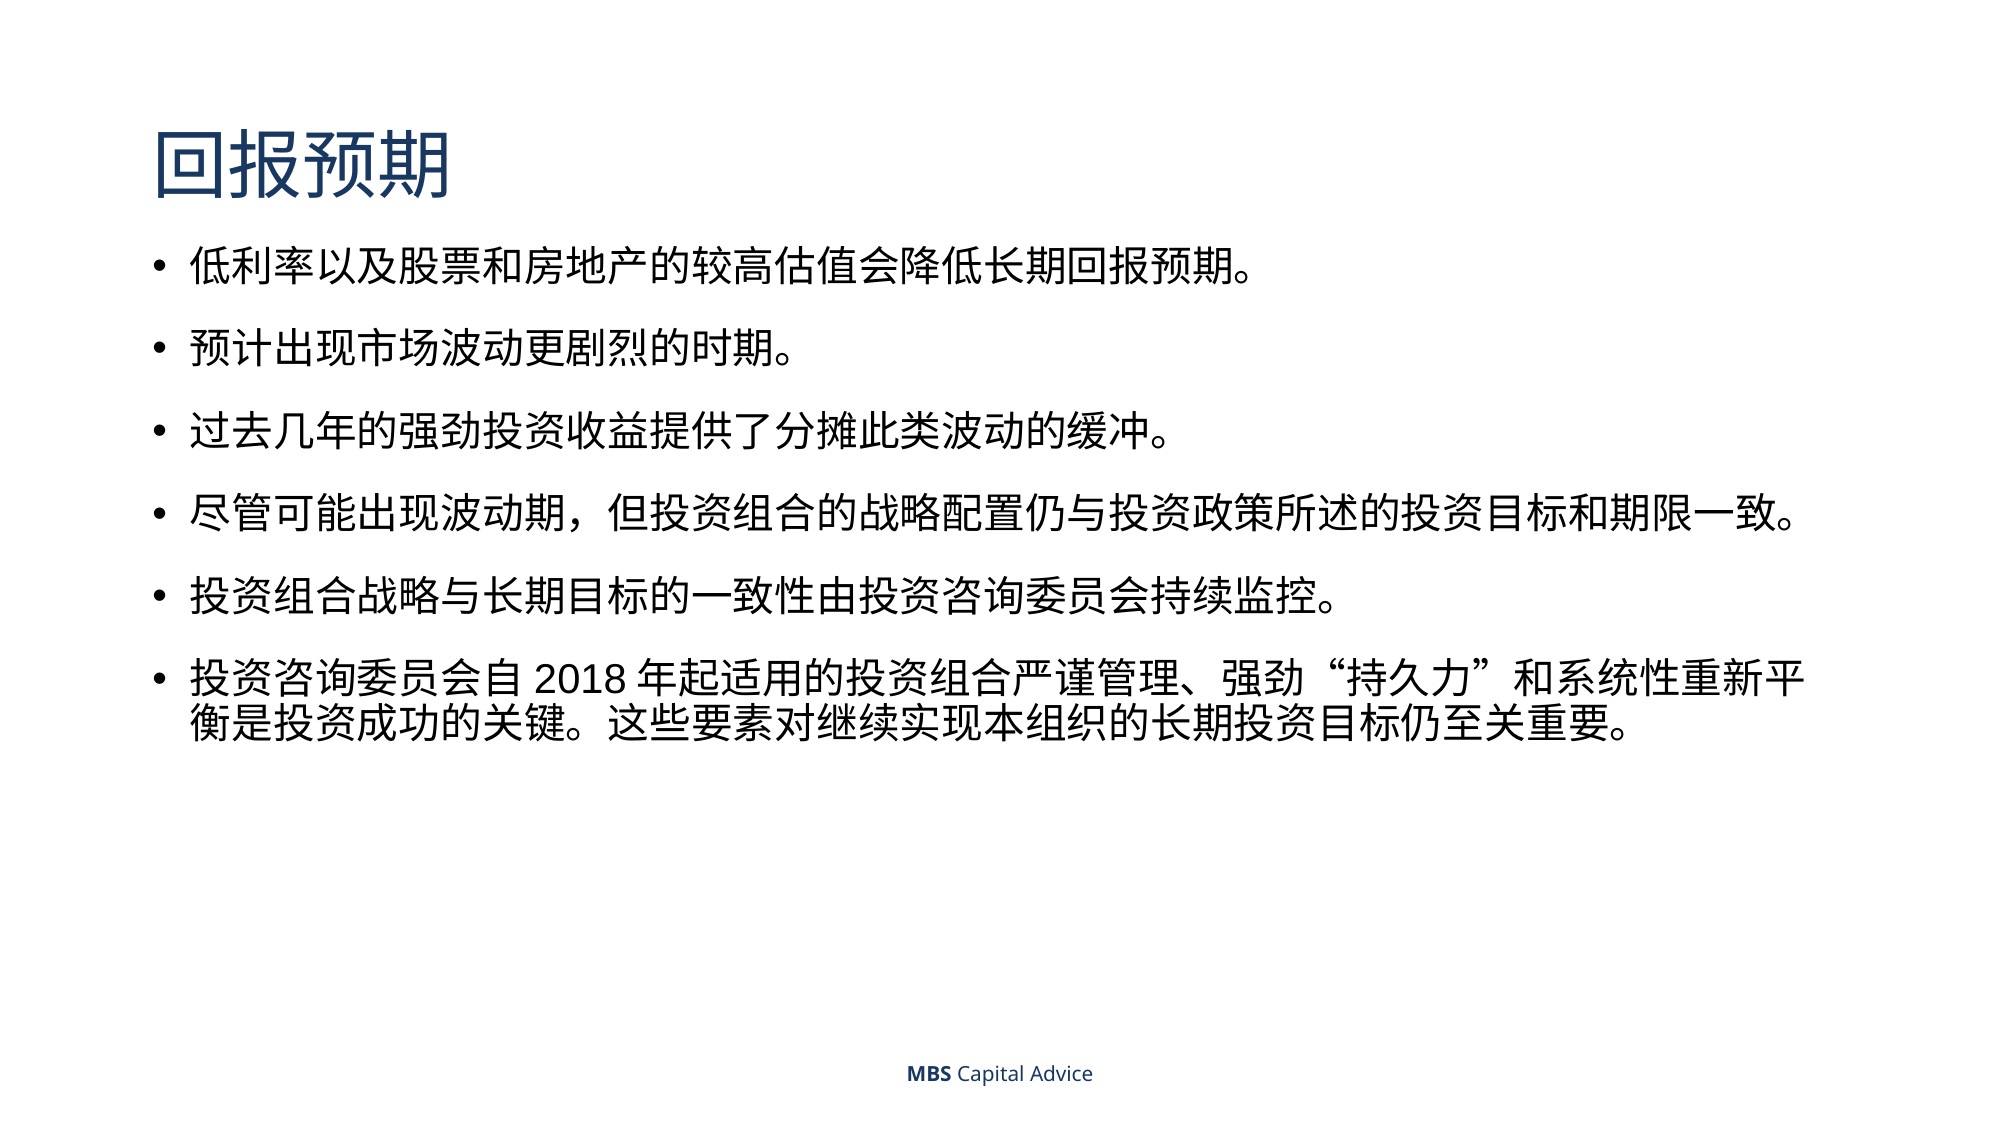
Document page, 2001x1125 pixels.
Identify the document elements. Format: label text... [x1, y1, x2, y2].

list 低利率以及股票和房地产的较高估值会降低长期回报预期。 预计出现市场波动更剧烈的时期。 过去几年的强劲投资收益提供了分摊此类波动的缓冲。 尽管可能出现波动期，但投资组合的战略配置仍与投资政策所述的投资目标和期限一致。 投资组合战略与长期目标的一致性由投资咨询委员会持续监控。 投资咨询委员会自2018年起适用的投资组合严谨管理、强劲“持久力”和系统性重新平衡是投资成功的关键。这些要素对继续实现本组织的长期投资目标仍至关重要。 [137, 237, 1863, 1014]
title 回报预期 [137, 59, 1863, 237]
footer MBS Capital Advice [662, 1042, 1338, 1103]
